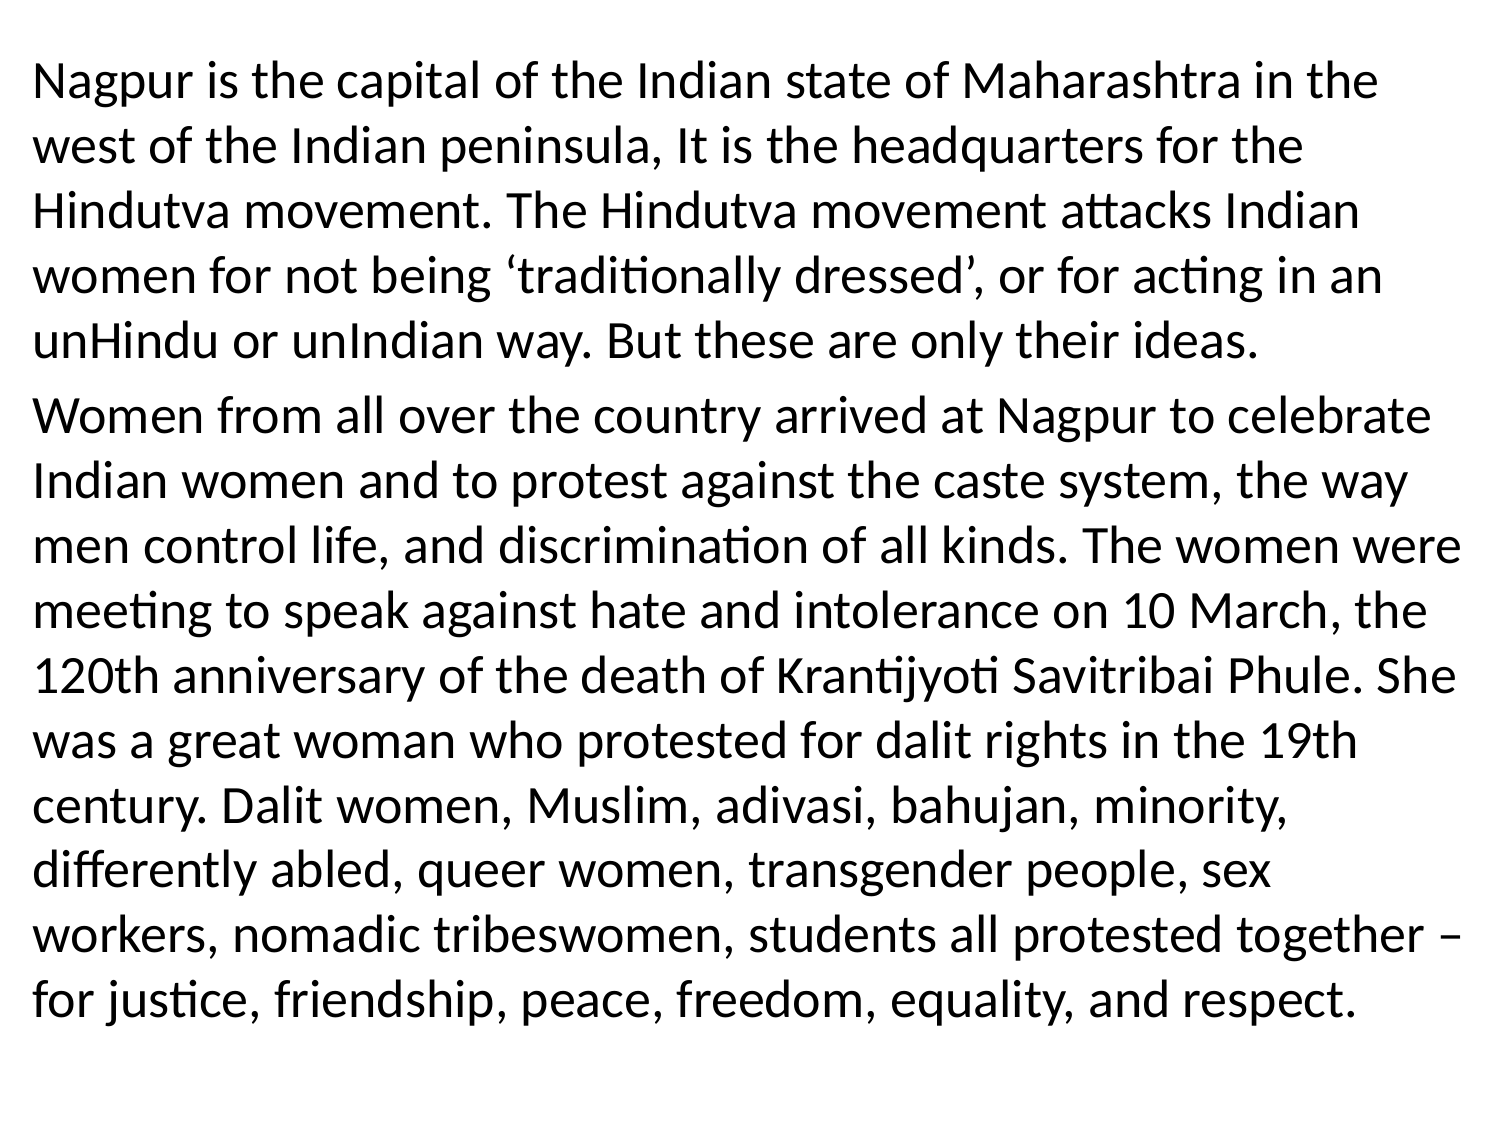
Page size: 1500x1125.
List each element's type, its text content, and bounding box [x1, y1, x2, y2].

list Nagpur is the capital of the Indian state of Maharashtra in the west of the Indian peninsula, It is the headquarters for the Hindutva movement. The Hindutva movement attacks Indian women for not being ‘traditionally dressed’, or for acting in an unHindu or unIndian way. But these are only their ideas. Women from all over the country arrived at Nagpur to celebrate Indian women and to protest against the caste system, the way men control life, and discrimination of all kinds. The women were meeting to speak against hate and intolerance on 10 March, the 120th anniversary of the death of Krantijyoti Savitribai Phule. She was a great woman who protested for dalit rights in the 19th century. Dalit women, Muslim, adivasi, bahujan, minority, differently abled, queer women, transgender people, sex workers, nomadic tribeswomen, students all protested together – for justice, friendship, peace, freedom, equality, and respect. [17, 37, 1483, 1106]
